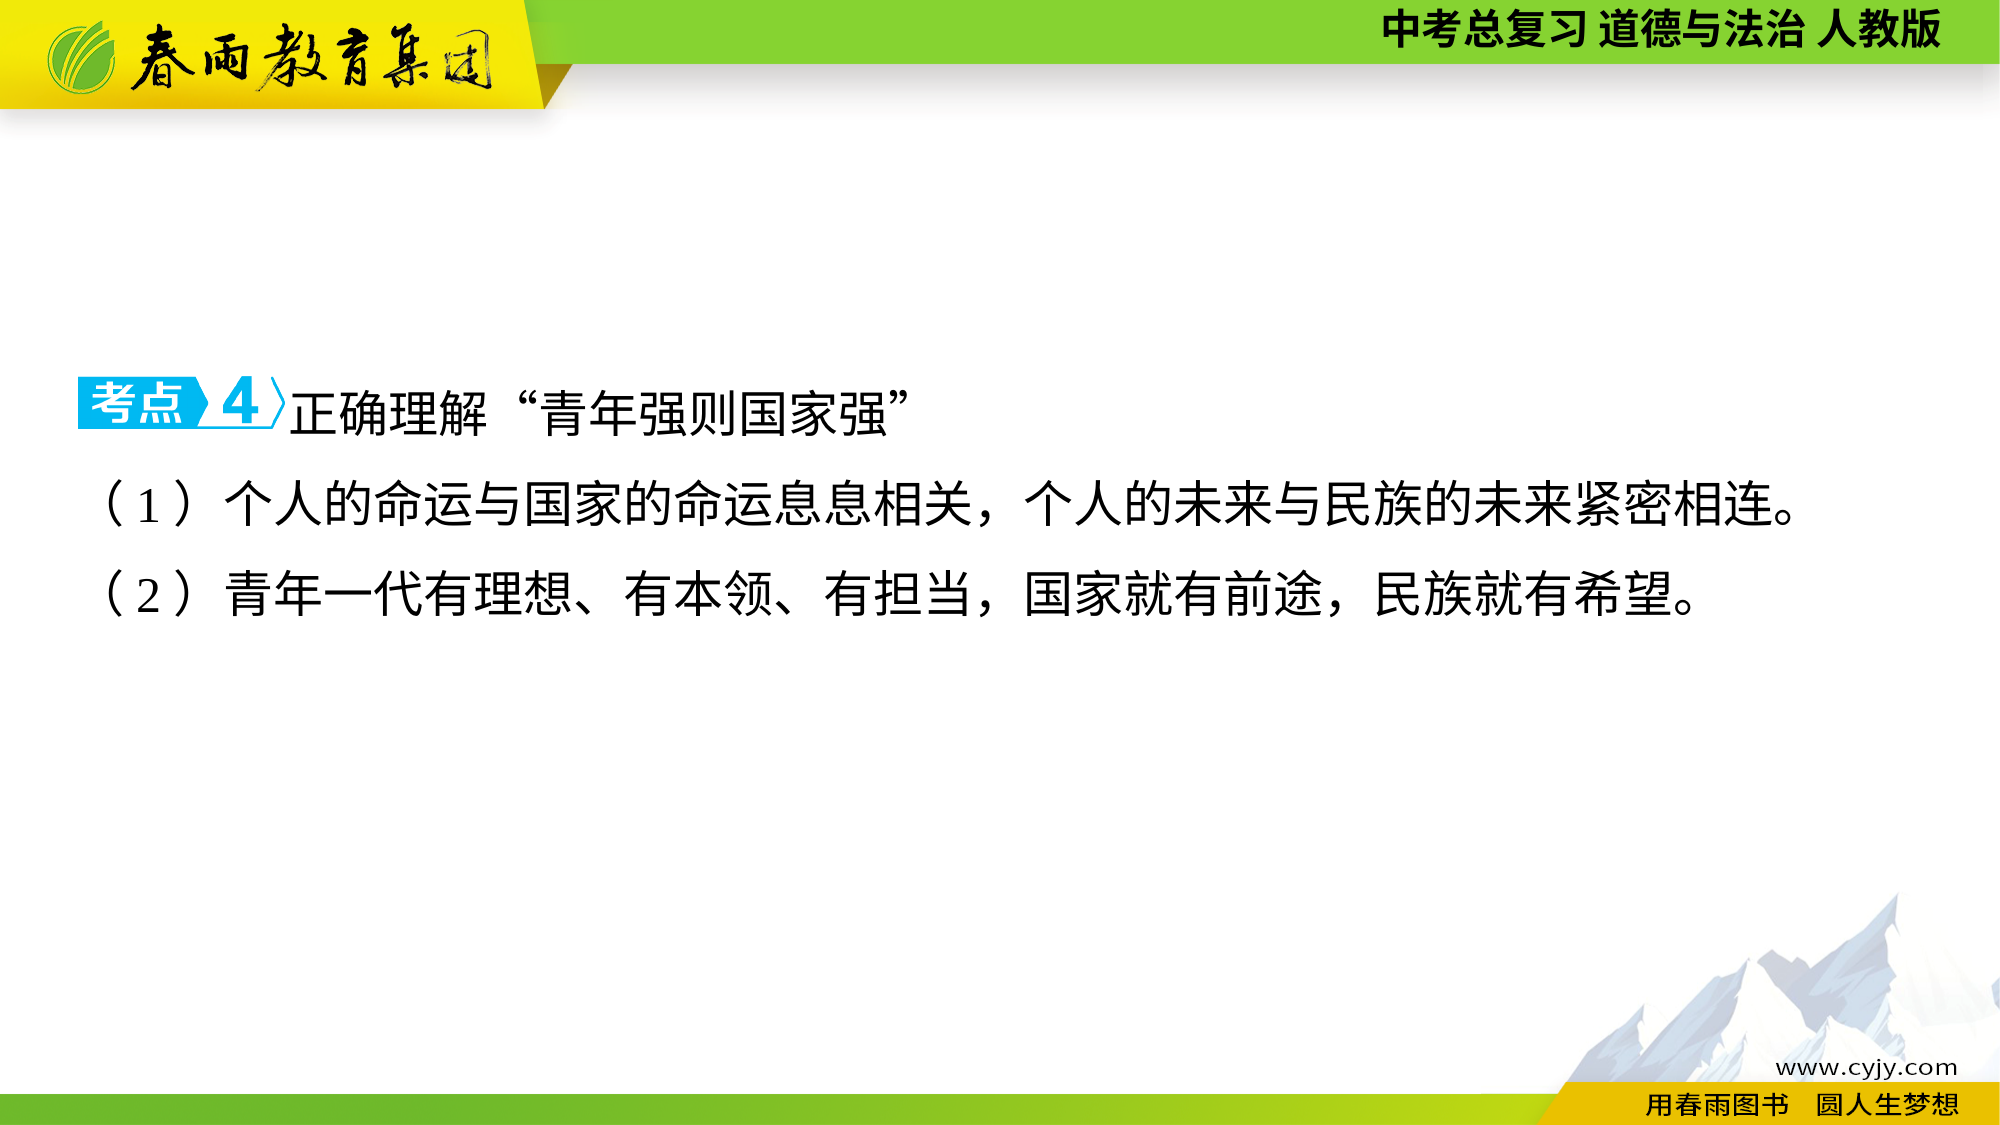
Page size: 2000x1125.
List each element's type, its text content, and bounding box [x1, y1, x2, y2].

list 正确理解“青年强则国家强” （1）个人的命运与国家的命运息息相关，个人的未来与民族的未来紧密相连。 （2）青年一代有理想、有本领、有担当，国家就有前途，民族就有希望。 [59, 345, 1944, 622]
picture [0, 0, 2000, 1125]
